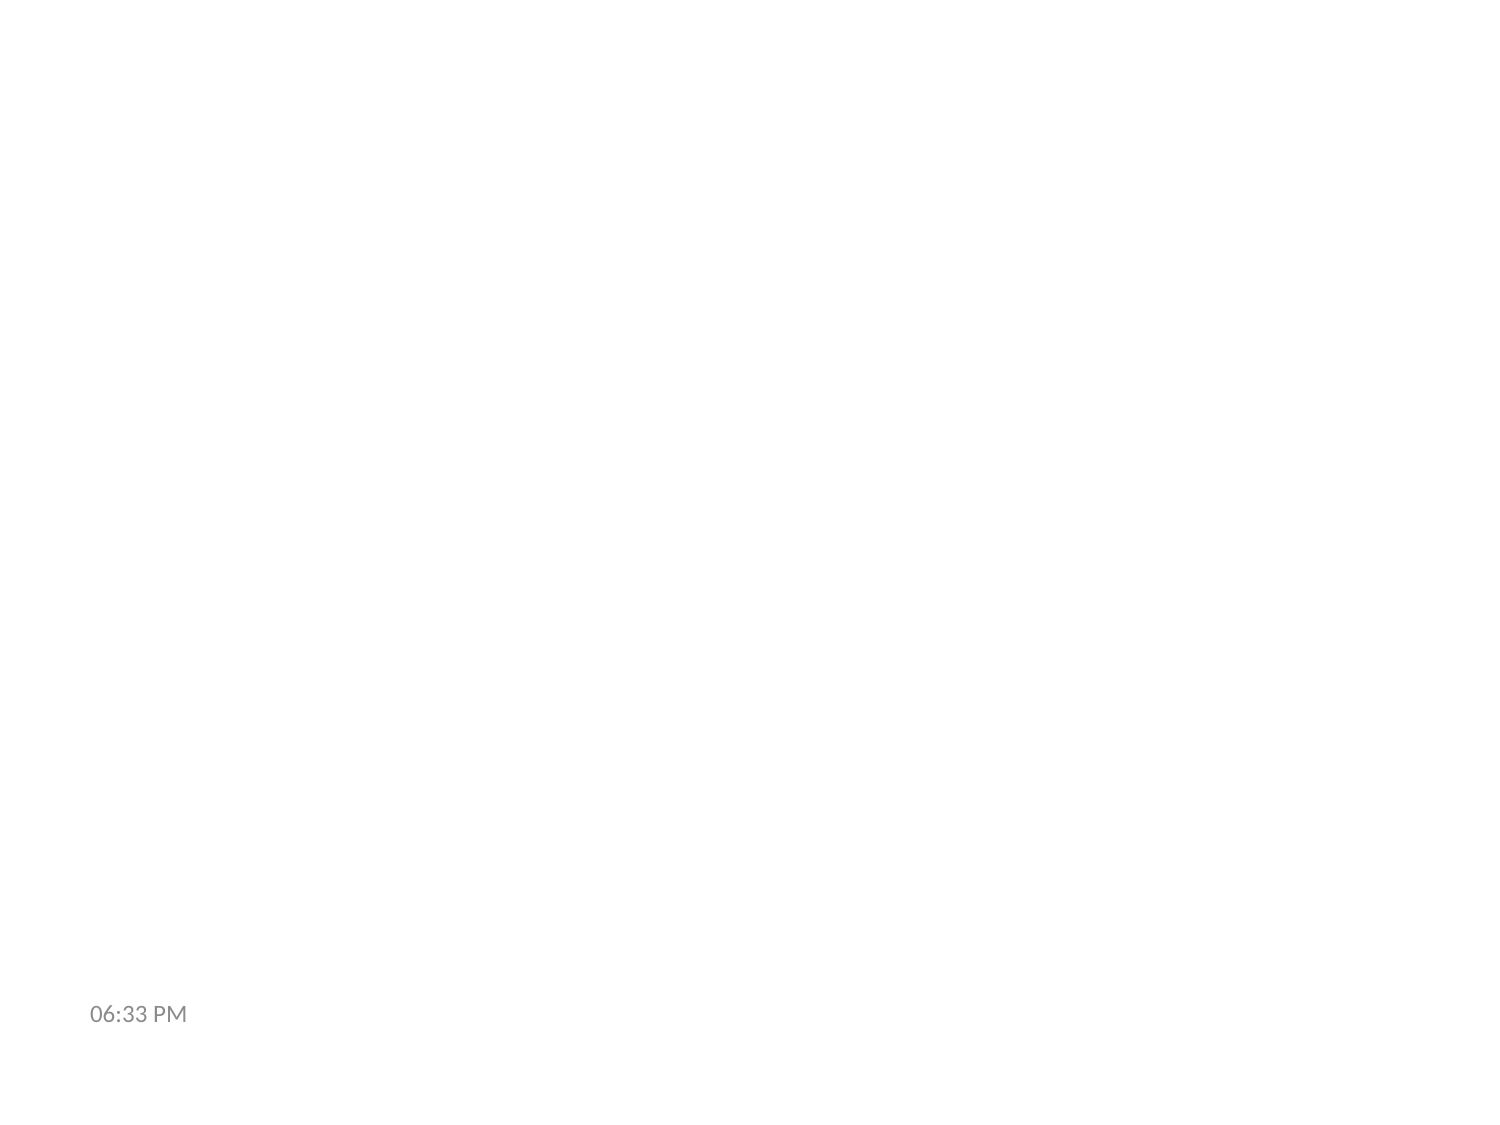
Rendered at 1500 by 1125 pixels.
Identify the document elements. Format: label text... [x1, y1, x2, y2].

text_box 3:35 PM [75, 982, 425, 1043]
